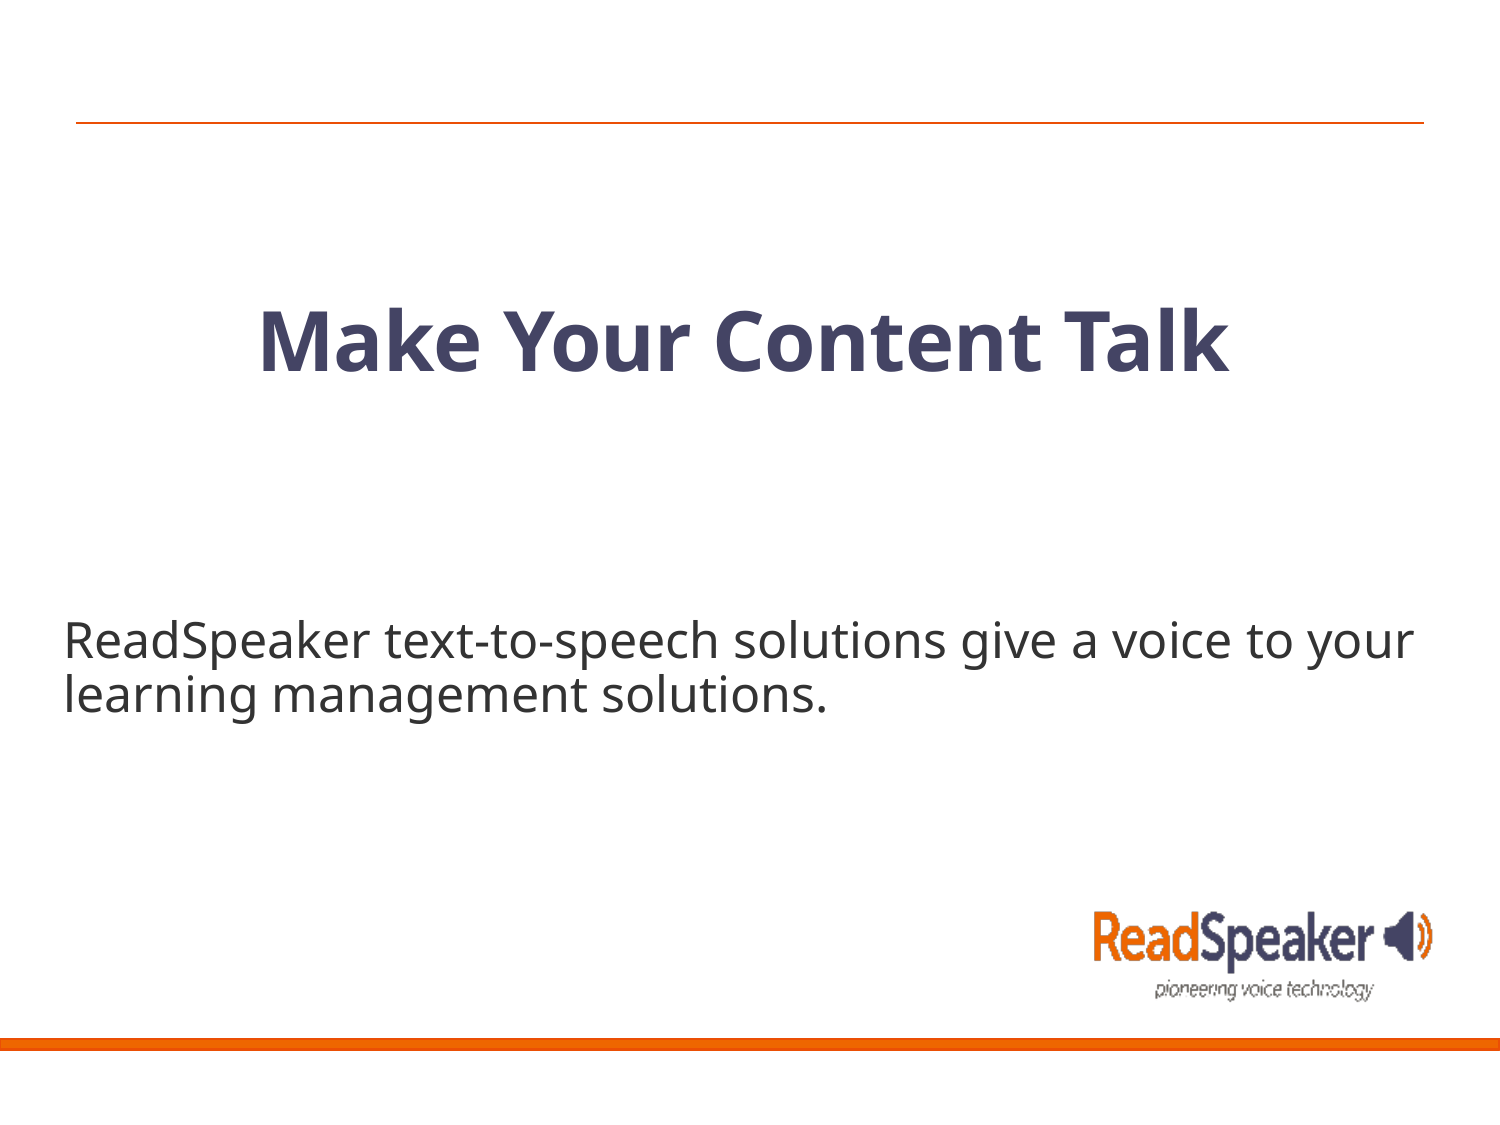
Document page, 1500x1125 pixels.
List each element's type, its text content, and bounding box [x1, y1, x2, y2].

list ReadSpeaker text-to-speech solutions give a voice to your learning management solutions. [63, 608, 1437, 729]
picture [1068, 890, 1459, 1010]
title Make Your Content Talk [241, 156, 1259, 397]
